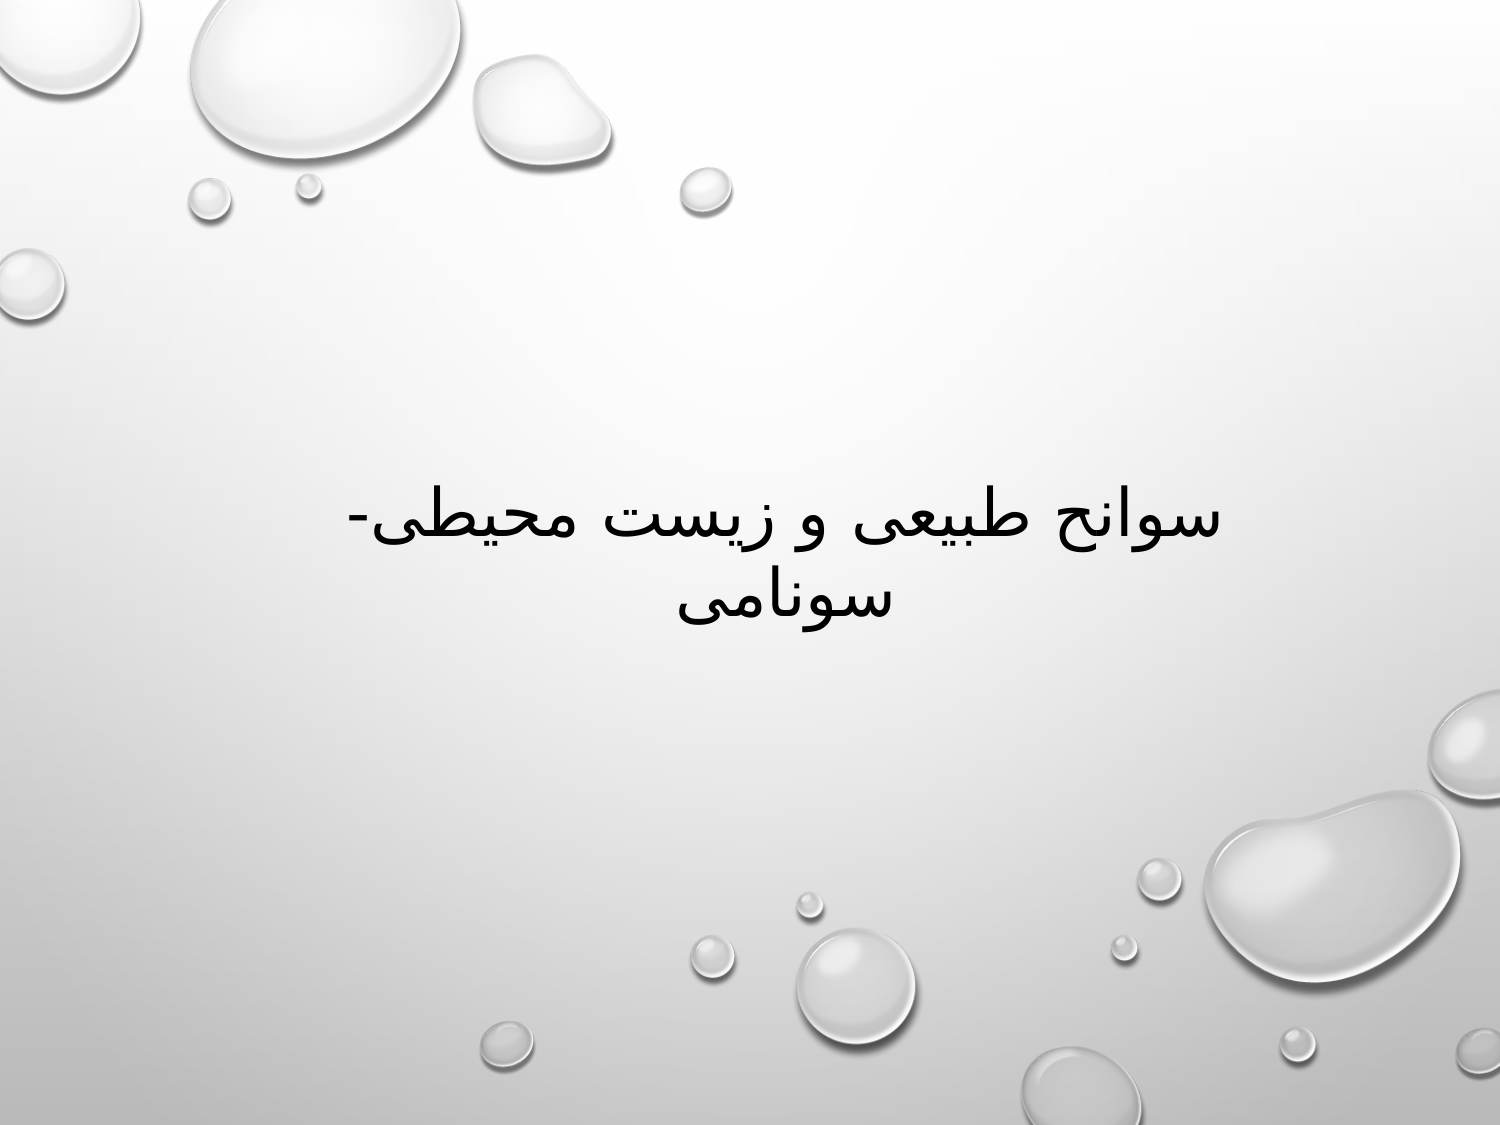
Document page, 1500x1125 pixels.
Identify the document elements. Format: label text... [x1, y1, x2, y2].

picture [0, 0, 1500, 1125]
text_box سوانح طبیعی و زیست محیطی-سونامی [300, 462, 1272, 638]
